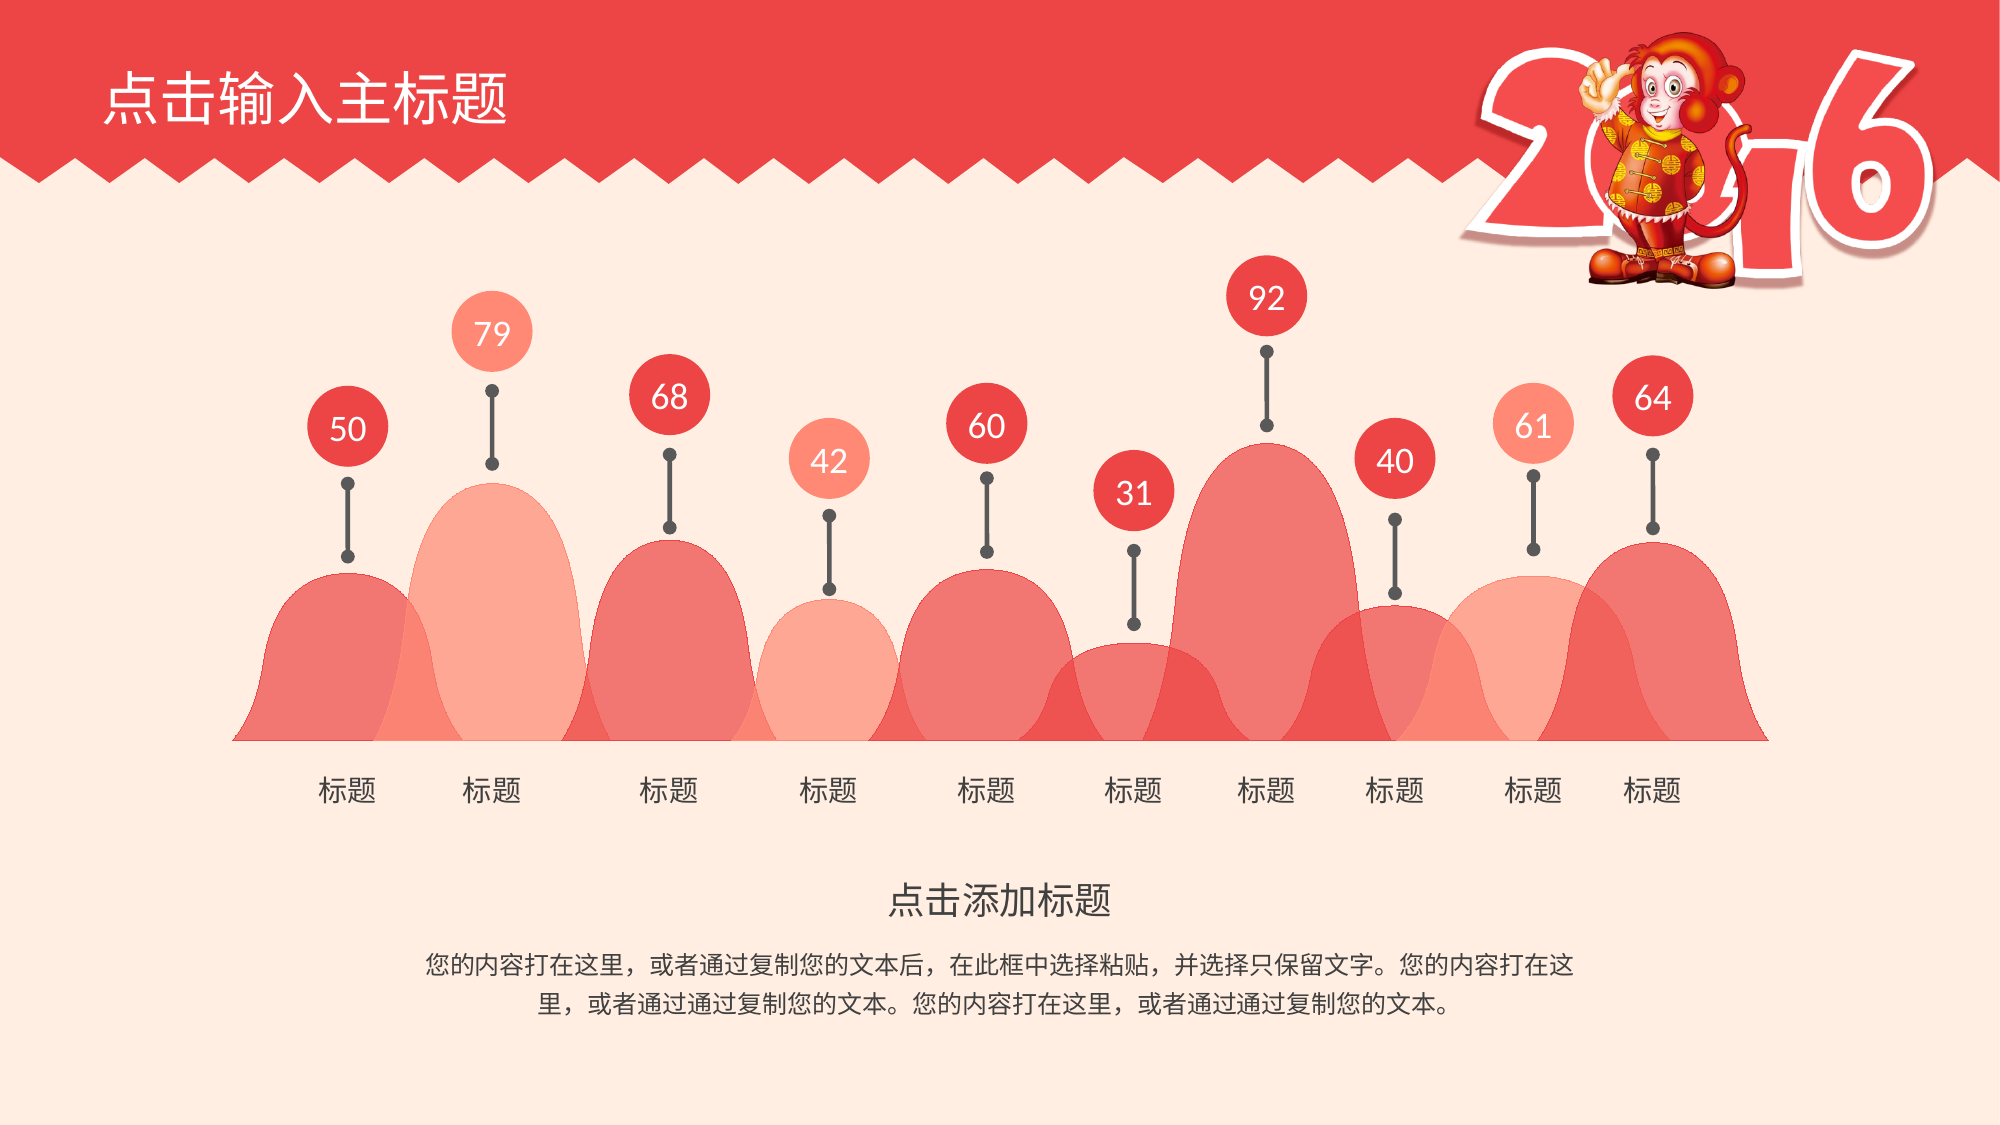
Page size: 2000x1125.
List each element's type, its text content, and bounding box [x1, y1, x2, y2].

text_box [1537, 542, 1769, 741]
text_box 标题 [448, 764, 537, 815]
text_box 61 [1492, 382, 1574, 464]
text_box [561, 540, 755, 741]
text_box [980, 472, 994, 559]
text_box [1388, 513, 1402, 600]
text_box [868, 569, 1073, 741]
picture [1454, 0, 2000, 450]
text_box 标题 [942, 764, 1031, 815]
text_box [232, 573, 408, 741]
text_box 92 [1226, 255, 1308, 337]
text_box 标题 [1489, 764, 1578, 815]
text_box [485, 384, 499, 471]
text_box [341, 477, 355, 563]
text_box 您的内容打在这里，或者通过复制您的文本后，在此框中选择粘贴，并选择只保留文字。您的内容打在这里，或者通过通过复制您的文本。您的内容打在这里，或者通过通过复制您的文本。 [409, 933, 1591, 1026]
text_box 标题 [1222, 764, 1311, 815]
text_box [1396, 576, 1585, 741]
text_box [731, 599, 899, 741]
text_box 标题 [784, 764, 874, 815]
text_box 68 [629, 354, 711, 436]
text_box [1280, 605, 1447, 741]
text_box [663, 448, 676, 534]
text_box 40 [1354, 417, 1436, 499]
text_box 标题 [1351, 764, 1440, 815]
text_box 60 [946, 382, 1028, 464]
text_box 点击输入主标题 [86, 54, 525, 140]
text_box 标题 [1608, 764, 1698, 815]
text_box [1260, 345, 1274, 432]
text_box [1527, 469, 1540, 556]
text_box 标题 [625, 764, 714, 815]
text_box 42 [788, 417, 870, 499]
text_box [1017, 643, 1169, 741]
text_box 标题 [1089, 764, 1179, 815]
text_box 点击添加标题 [854, 854, 1146, 922]
text_box 50 [307, 385, 389, 467]
text_box 标题 [303, 764, 392, 815]
text_box [823, 509, 836, 596]
text_box 31 [1093, 449, 1175, 532]
text_box [1646, 448, 1660, 535]
text_box [1127, 544, 1141, 631]
text_box [373, 483, 587, 741]
text_box [1142, 443, 1360, 741]
text_box 64 [1612, 355, 1694, 437]
text_box 79 [451, 290, 533, 372]
